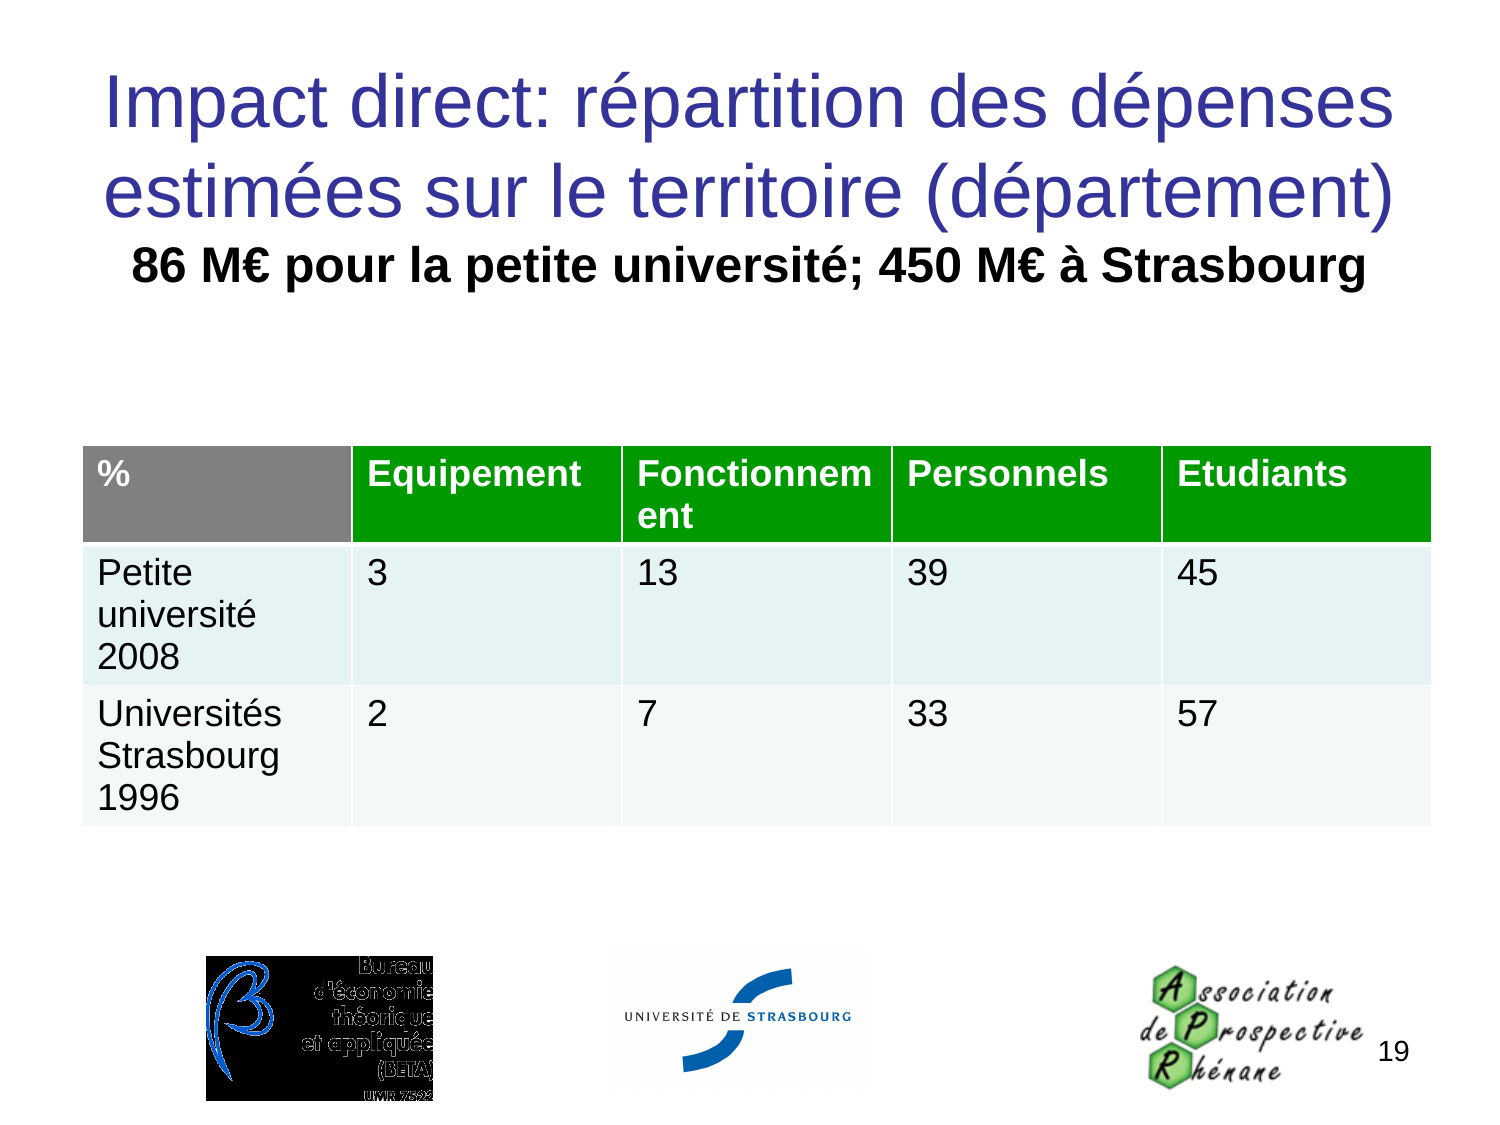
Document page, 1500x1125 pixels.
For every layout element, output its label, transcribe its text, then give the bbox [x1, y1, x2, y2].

table_header % [83, 446, 351, 542]
table_cell Petite université 2008 [83, 547, 351, 685]
table_header Etudiants [1163, 446, 1431, 542]
table_cell 45 [1163, 547, 1431, 685]
table_cell Universités Strasbourg 1996 [83, 686, 351, 826]
table_header Personnels [893, 446, 1161, 542]
table_cell 39 [893, 547, 1161, 685]
table_cell 33 [893, 686, 1161, 826]
table_header Fonctionnement [623, 446, 891, 542]
table_cell 3 [353, 547, 621, 685]
title Impact direct: répartition des dépenses estimées sur le territoire (département) 86 M€ pour la petite université; 450 M€ à Strasbourg [75, 45, 1425, 352]
table_cell 57 [1163, 686, 1431, 826]
table_cell 2 [353, 686, 621, 826]
table_cell 7 [623, 686, 891, 826]
slide_number 19 [1074, 1024, 1426, 1103]
table_header Equipement [353, 446, 621, 542]
table_cell 13 [623, 547, 891, 685]
